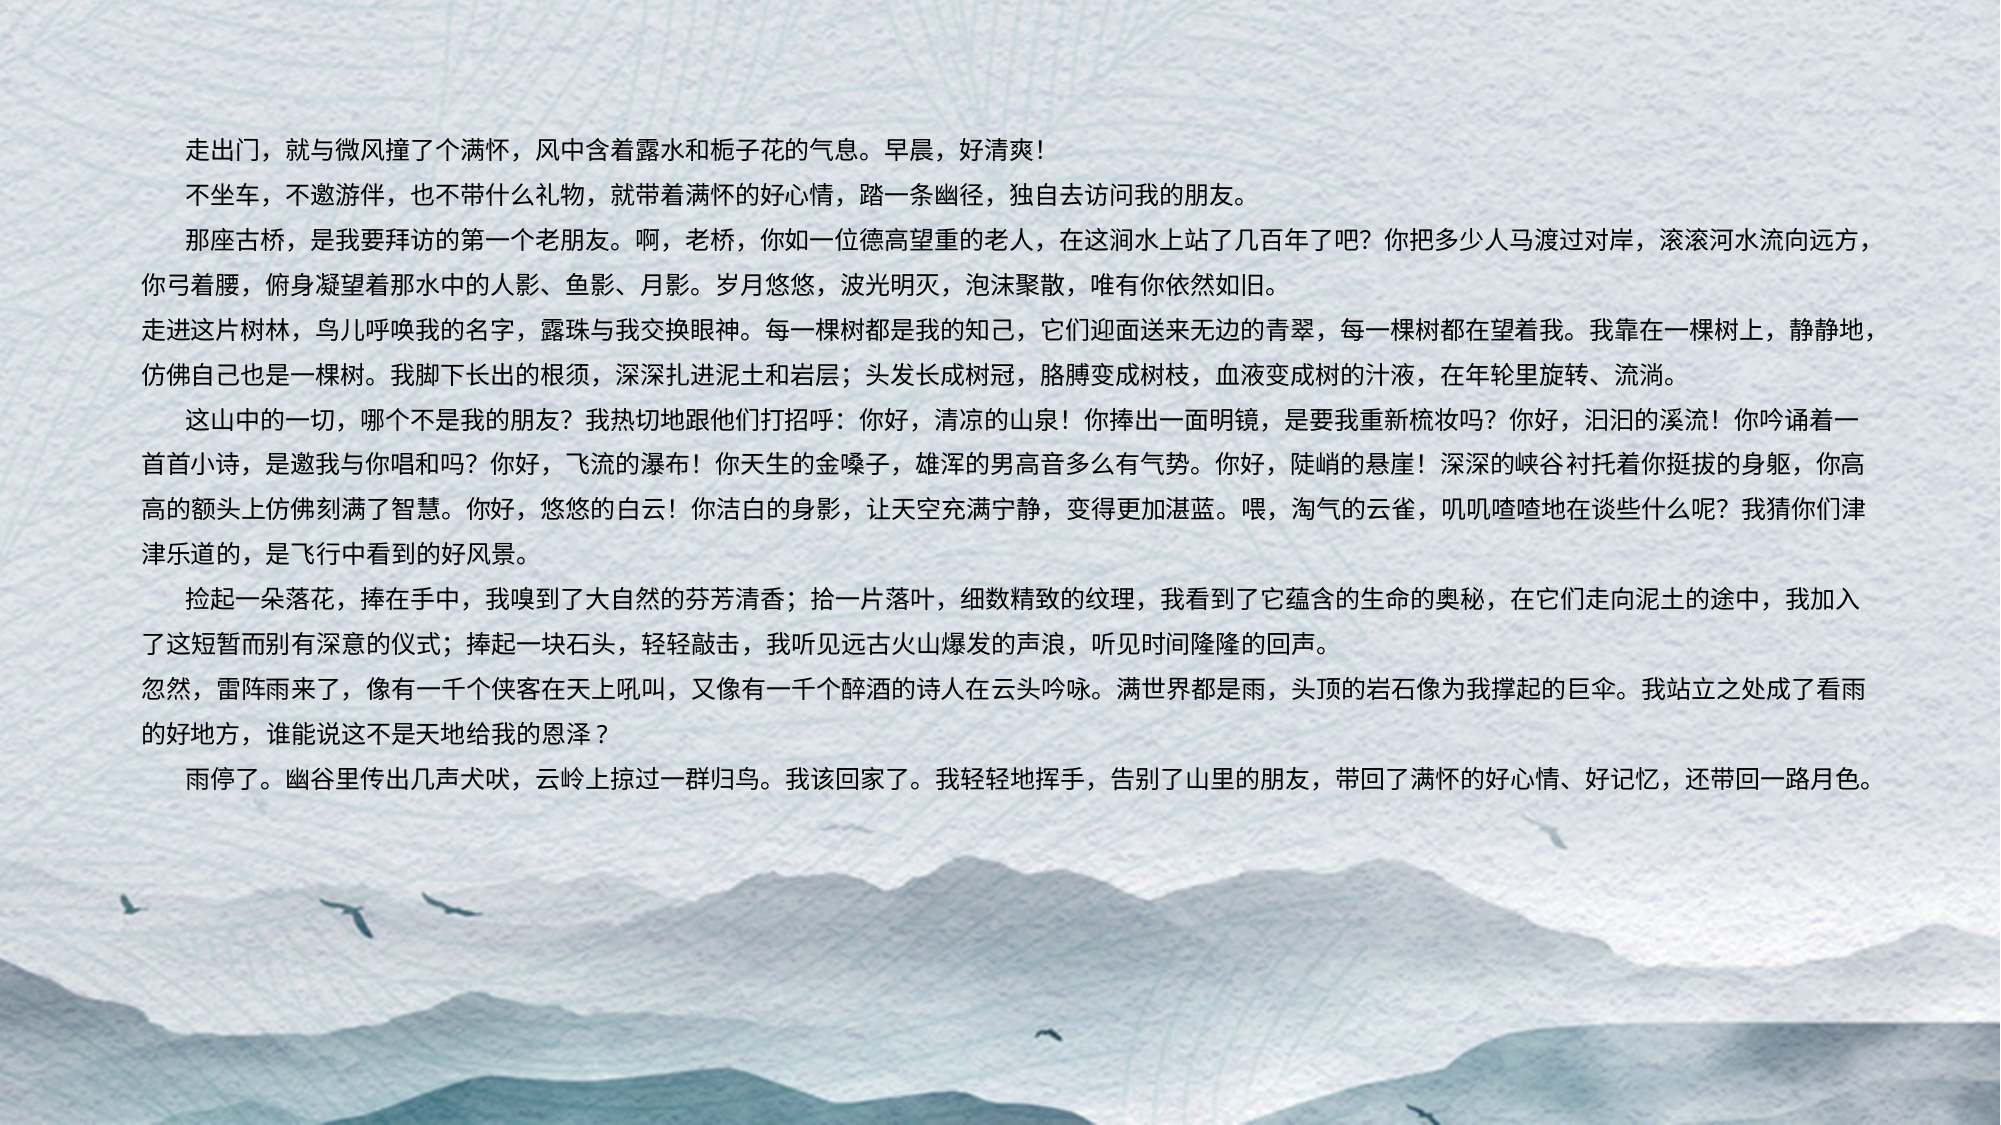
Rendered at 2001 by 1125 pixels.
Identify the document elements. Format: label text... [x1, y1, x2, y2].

text_box 走出门，就与微风撞了个满怀，风中含着露水和栀子花的气息。早晨，好清爽！ 不坐车，不邀游伴，也不带什么礼物，就带着满怀的好心情，踏一条幽径，独自去访问我的朋友。 那座古桥，是我要拜访的第一个老朋友。啊，老桥，你如一位德高望重的老人，在这涧水上站了几百年了吧？你把多少人马渡过对岸，滚滚河水流向远方，你弓着腰，俯身凝望着那水中的人影、鱼影、月影。岁月悠悠，波光明灭，泡沫聚散，唯有你依然如旧。 走进这片树林，鸟儿呼唤我的名字，露珠与我交换眼神。每一棵树都是我的知己，它们迎面送来无边的青翠，每一棵树都在望着我。我靠在一棵树上，静静地，仿佛自己也是一棵树。我脚下长出的根须，深深扎进泥土和岩层；头发长成树冠，胳膊变成树枝，血液变成树的汁液，在年轮里旋转、流淌。 这山中的一切，哪个不是我的朋友？我热切地跟他们打招呼：你好，清凉的山泉！你捧出一面明镜，是要我重新梳妆吗？你好，汩汩的溪流！你吟诵着一首首小诗，是邀我与你唱和吗？你好，飞流的瀑布！你天生的金嗓子，雄浑的男高音多么有气势。你好，陡峭的悬崖！深深的峡谷衬托着你挺拔的身躯，你高高的额头上仿佛刻满了智慧。你好，悠悠的白云！你洁白的身影，让天空充满宁静，变得更加湛蓝。喂，淘气的云雀，叽叽喳喳地在谈些什么呢？我猜你们津津乐道的，是飞行中看到的好风景。 捡起一朵落花，捧在手中，我嗅到了大自然的芬芳清香；拾一片落叶，细数精致的纹理，我看到了它蕴含的生命的奥秘，在它们走向泥土的途中，我加入了这短暂而别有深意的仪式；捧起一块石头，轻轻敲击，我听见远古火山爆发的声浪，听见时间隆隆的回声。 忽然，雷阵雨来了，像有一千个侠客在天上吼叫，又像有一千个醉酒的诗人在云头吟咏。满世界都是雨，头顶的岩石像为我撑起的巨伞。我站立之处成了看雨的好地方，谁能说这不是天地给我的恩泽? 雨停了。幽谷里传出几声犬吠，云岭上掠过一群归鸟。我该回家了。我轻轻地挥手，告别了山里的朋友，带回了满怀的好心情、好记忆，还带回一路月色。 [126, 112, 1886, 801]
picture [0, 0, 2000, 1125]
